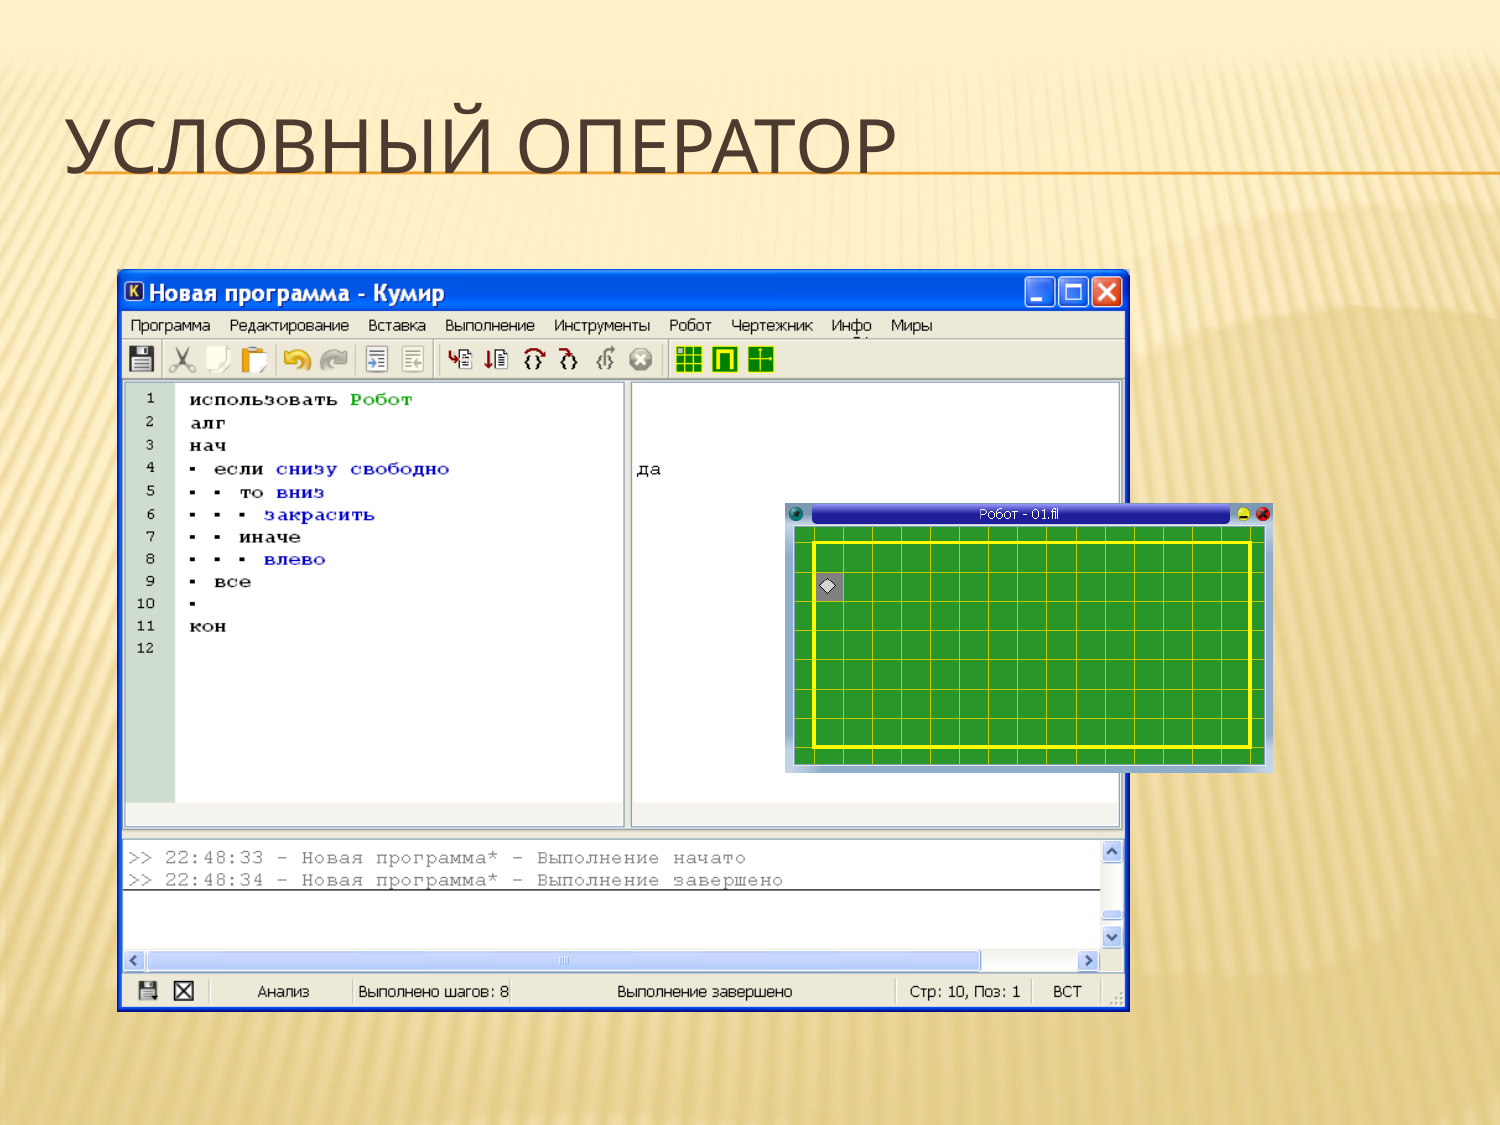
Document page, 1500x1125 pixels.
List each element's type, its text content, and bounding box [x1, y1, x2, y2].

picture [784, 503, 1274, 773]
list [116, 269, 1130, 1013]
title Условный оператор [50, 75, 1475, 213]
